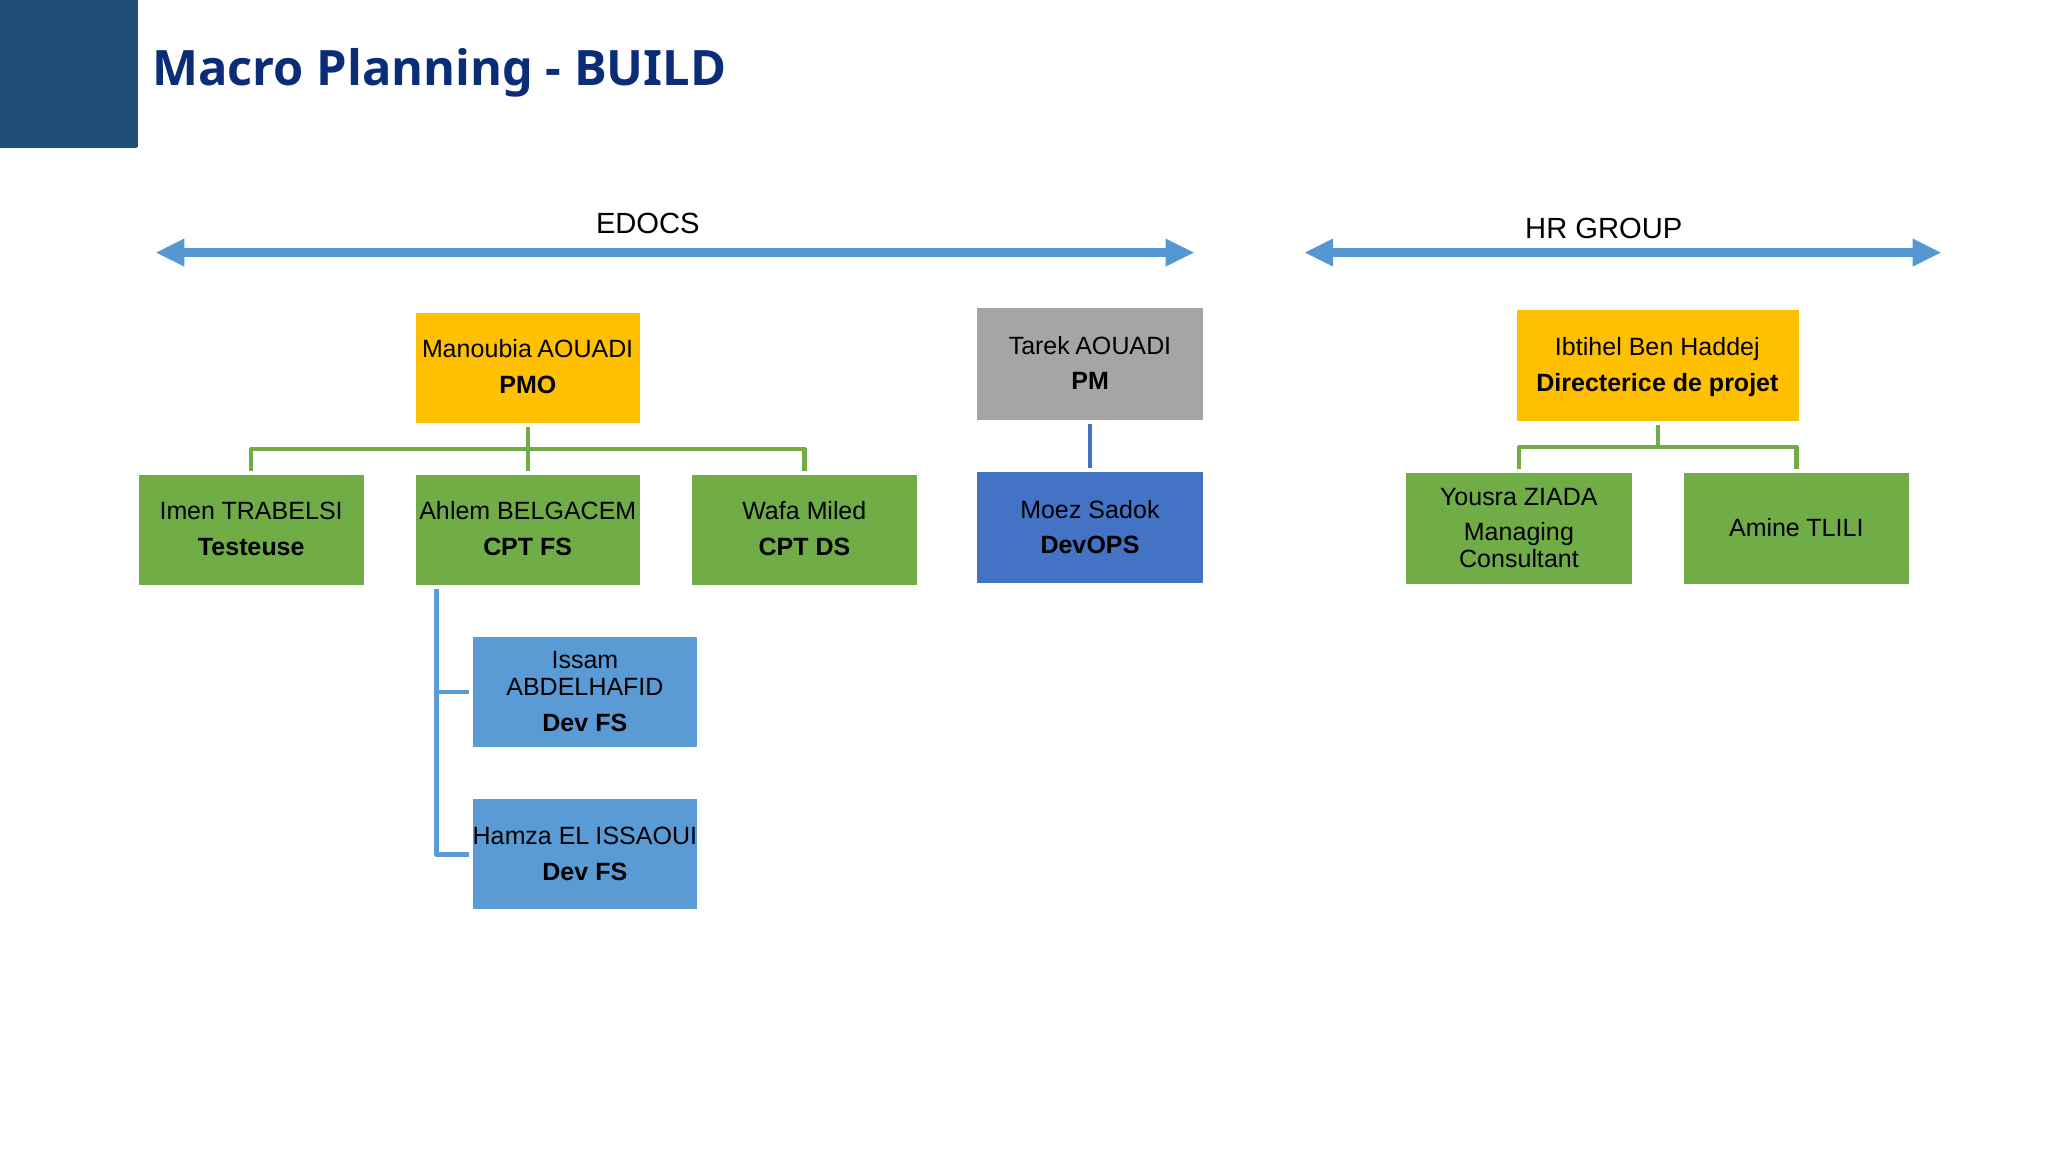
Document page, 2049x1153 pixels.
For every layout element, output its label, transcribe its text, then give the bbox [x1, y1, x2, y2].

text_box EDOCS [581, 197, 715, 247]
text_box HR GROUP [1510, 202, 1698, 251]
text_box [924, 305, 1262, 586]
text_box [1266, 308, 2049, 586]
title Macro Planning - BUILD [137, 0, 1929, 139]
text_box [136, 252, 920, 970]
